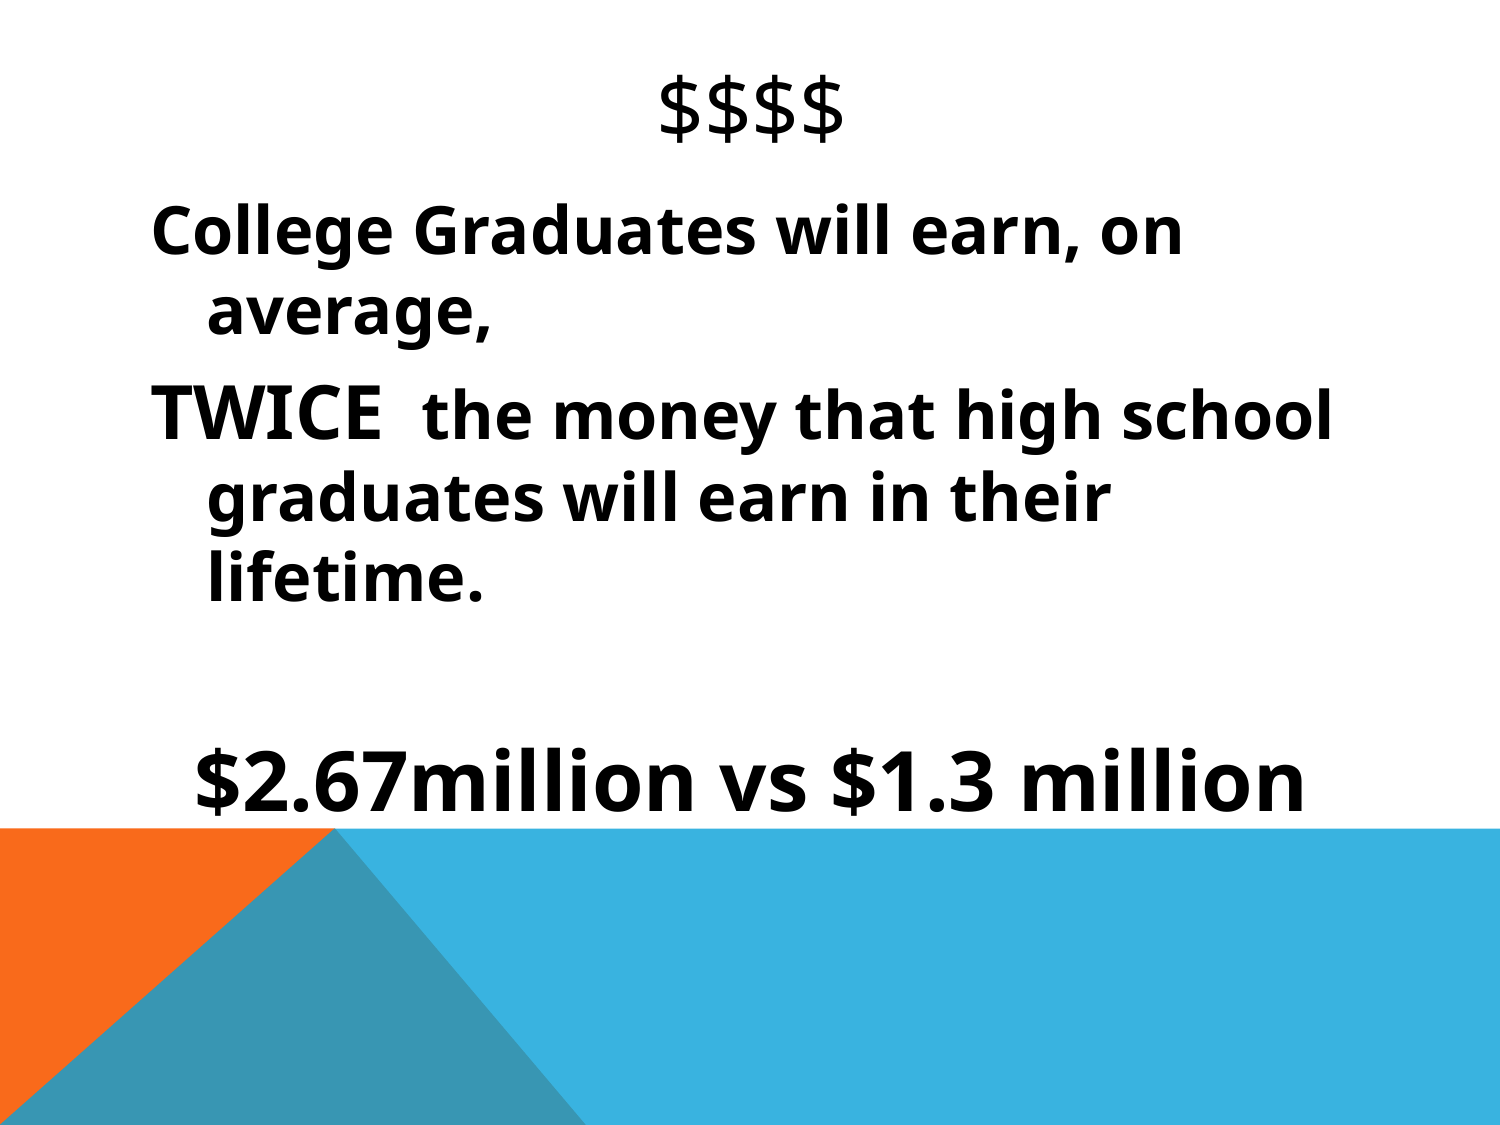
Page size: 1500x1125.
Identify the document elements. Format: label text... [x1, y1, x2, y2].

title $$$$ [135, 60, 1369, 150]
list College Graduates will earn, on average, TWICE the money that high school graduates will earn in their lifetime. $2.67million vs $1.3 million [135, 180, 1369, 768]
